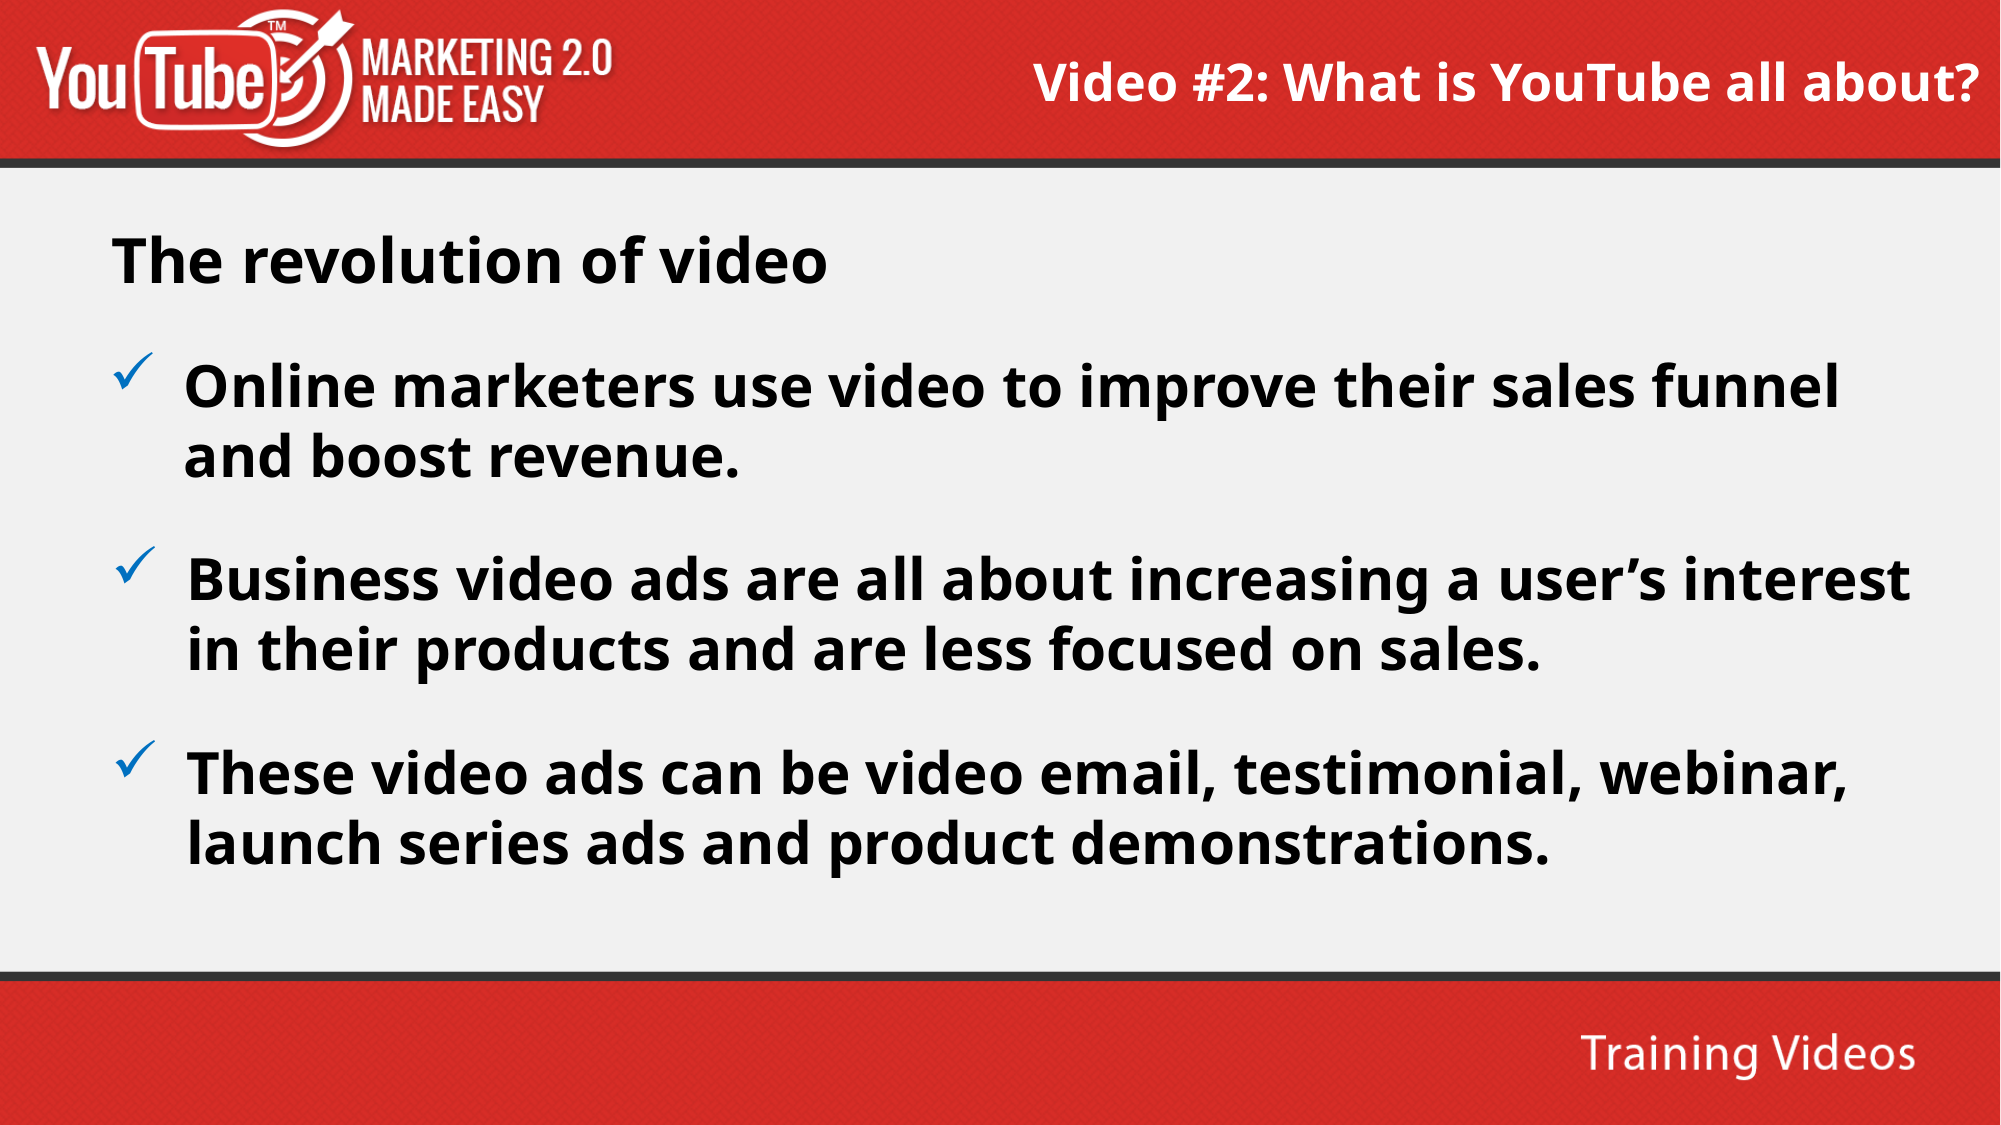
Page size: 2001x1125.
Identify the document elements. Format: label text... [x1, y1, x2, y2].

text_box These video ads can be video email, testimonial, webinar, launch series ads and product demonstrations. [96, 728, 1949, 884]
text_box The revolution of video [96, 213, 1934, 304]
text_box Video #2: What is YouTube all about? [916, 41, 1996, 119]
picture [0, 0, 2001, 1125]
text_box Online marketers use video to improve their sales funnel and boost revenue. [94, 341, 1949, 497]
text_box Business video ads are all about increasing a user’s interest in their products and are less focused on sales. [96, 535, 1949, 690]
